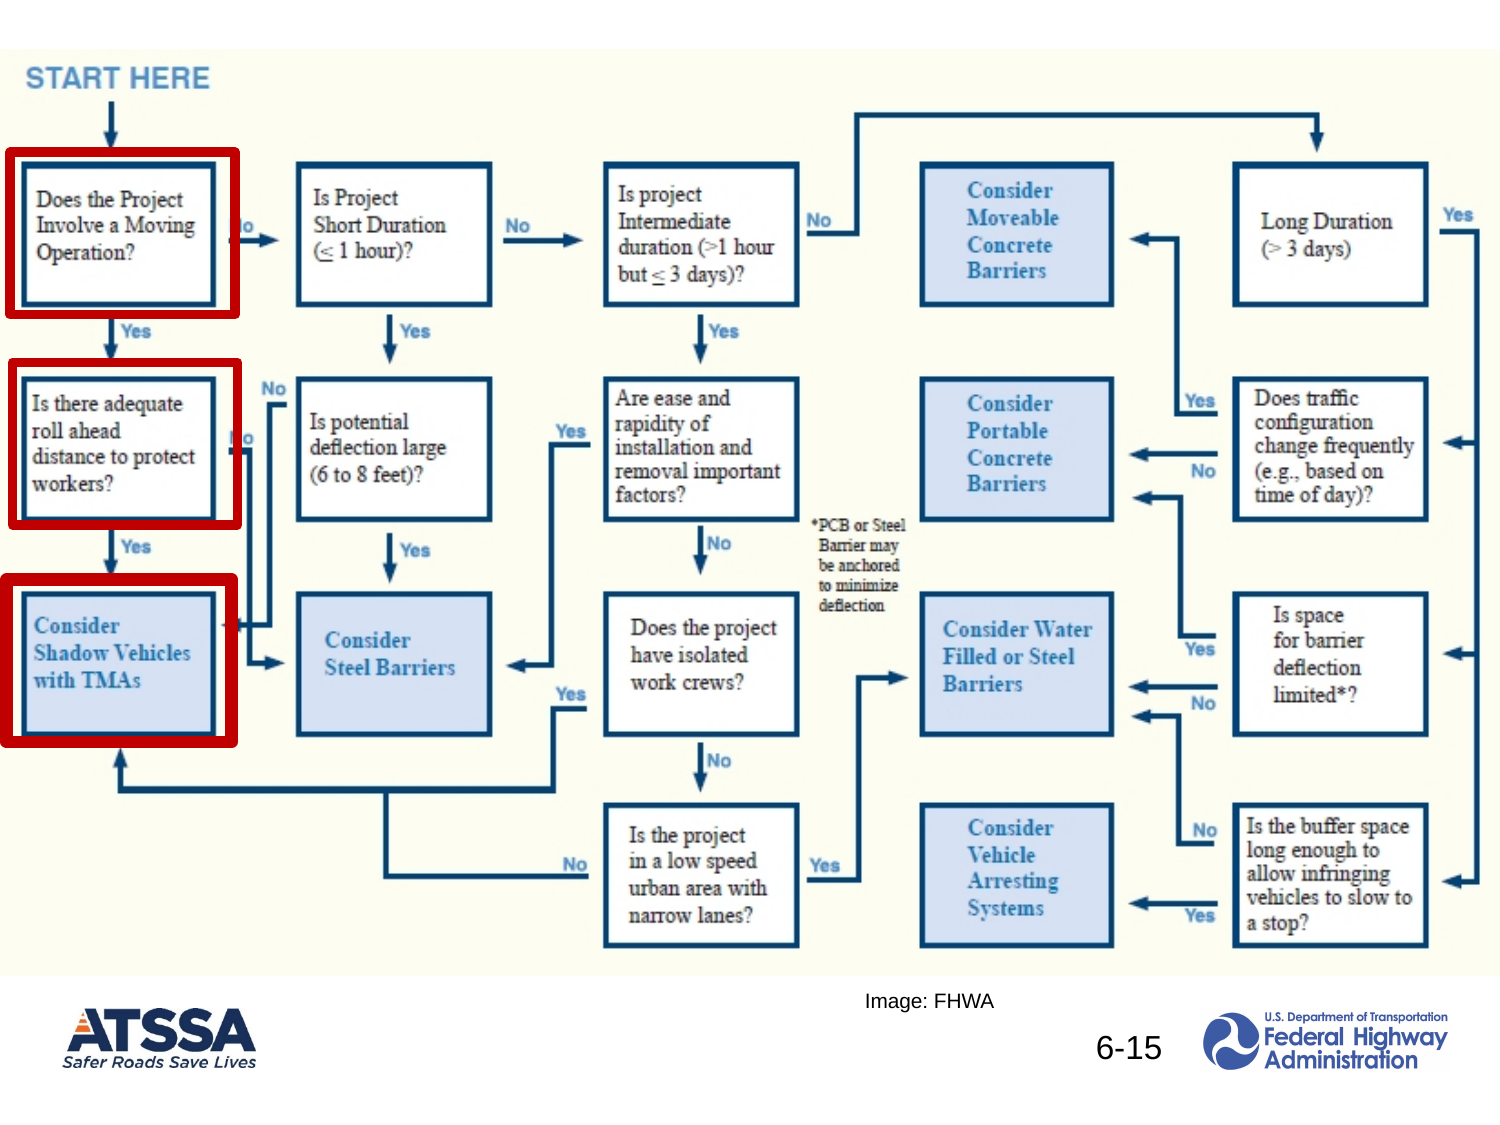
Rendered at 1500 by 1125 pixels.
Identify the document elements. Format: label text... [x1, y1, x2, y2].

picture [62, 1008, 256, 1068]
picture [0, 49, 1500, 976]
text_box Image: FHWA [849, 984, 1050, 1020]
picture [1200, 1008, 1450, 1072]
